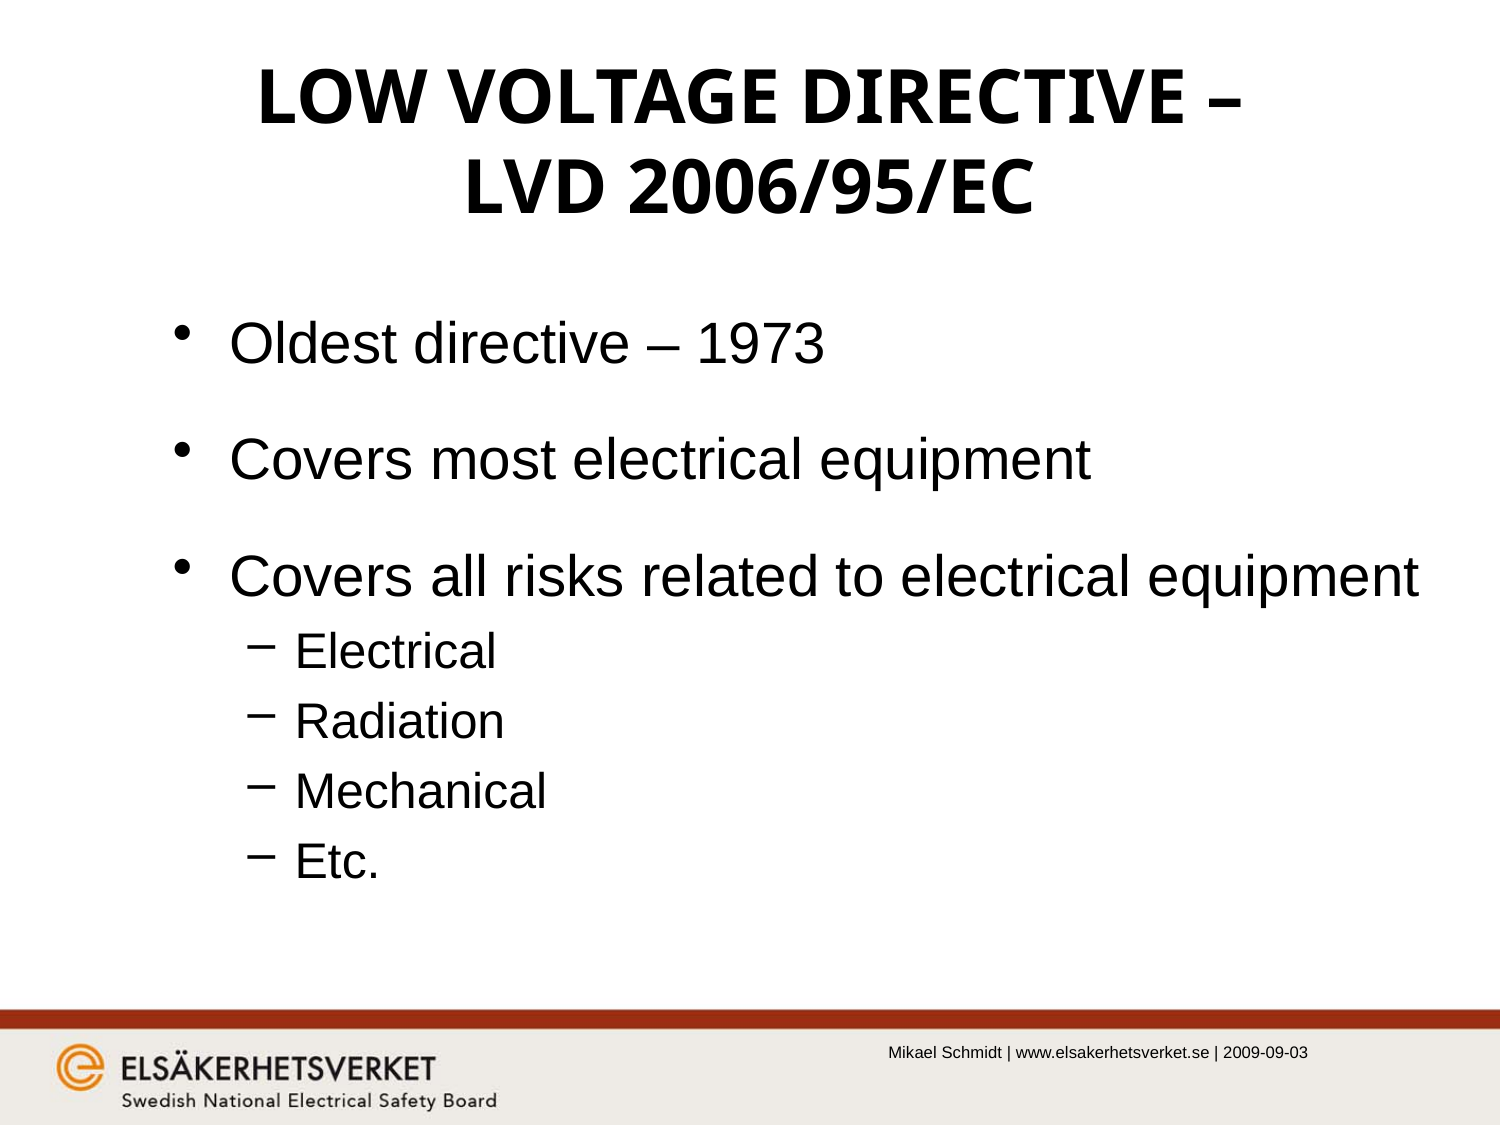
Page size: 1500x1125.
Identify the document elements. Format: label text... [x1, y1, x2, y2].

title LOW VOLTAGE DIRECTIVE – LVD 2006/95/EC [74, 44, 1426, 233]
picture [0, 0, 1500, 1125]
list Oldest directive – 1973 Covers most electrical equipment Covers all risks related to electrical equipment Electrical Radiation Mechanical Etc. [157, 262, 1460, 1006]
footer Mikael Schmidt | www.elsakerhetsverket.se | 2009-09-03 [738, 1034, 1460, 1103]
